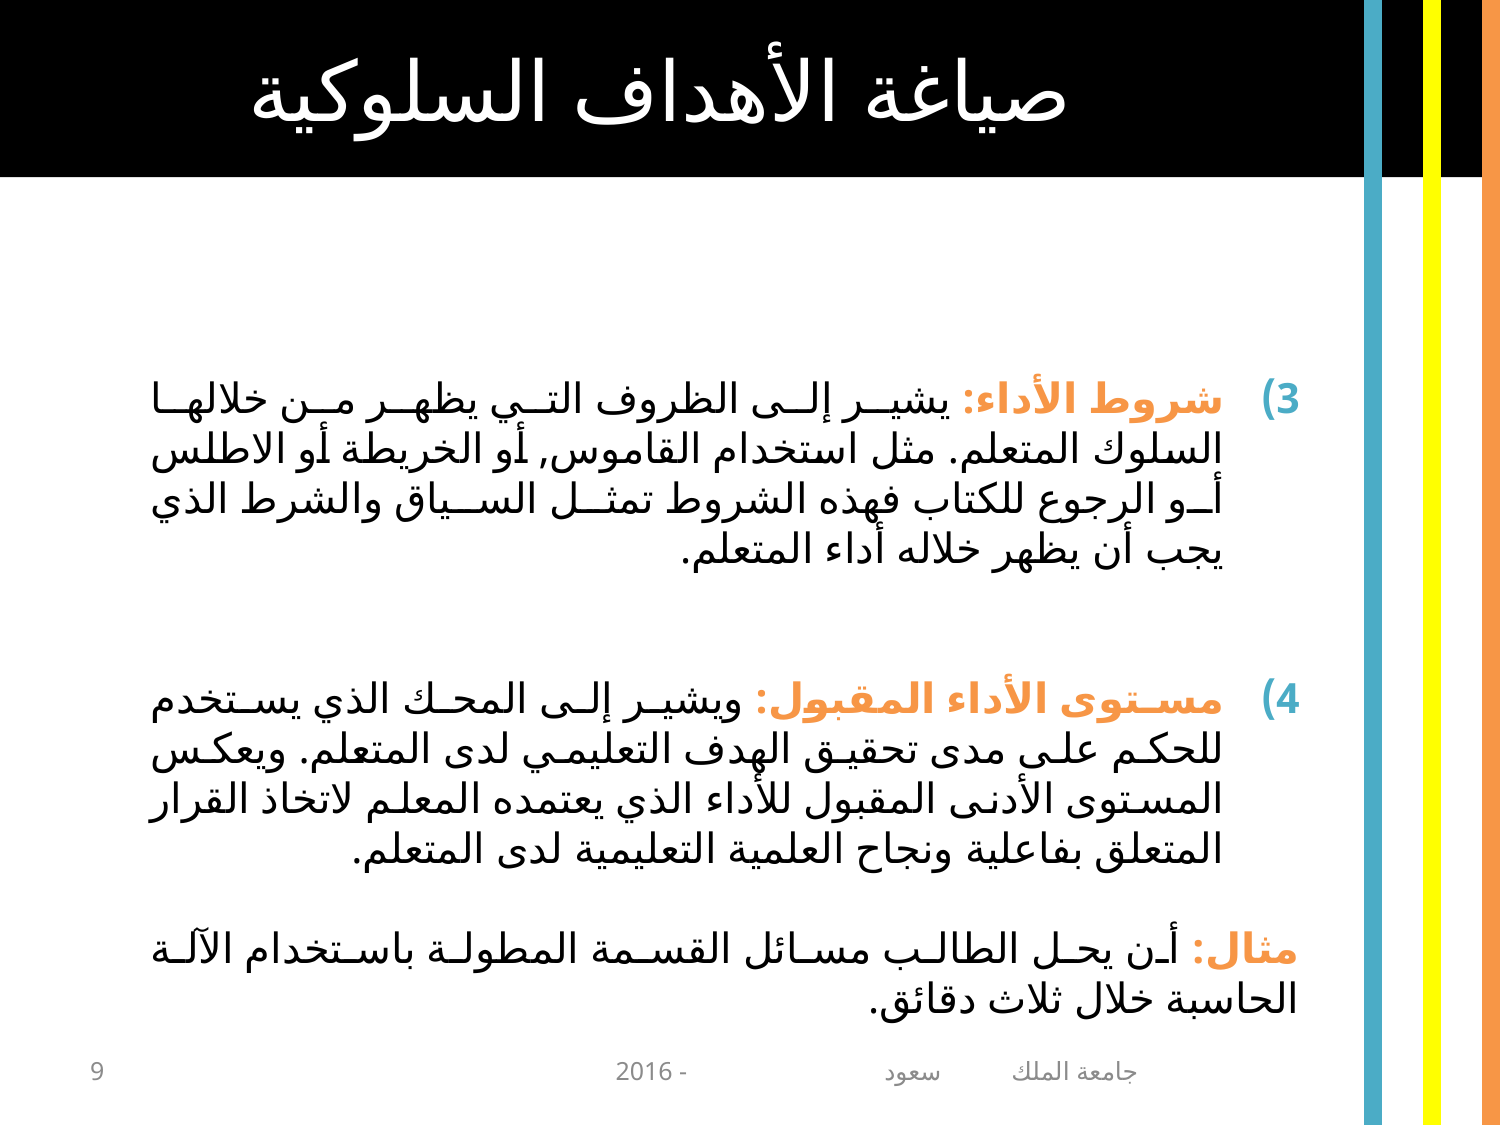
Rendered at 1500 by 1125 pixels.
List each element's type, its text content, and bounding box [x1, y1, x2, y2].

text_box صياغة الأهداف السلوكية [0, 30, 1087, 146]
text_box [1480, 0, 1500, 1125]
slide_number 9 [75, 1042, 425, 1103]
text_box [1421, 0, 1443, 1125]
text_box [1362, 0, 1384, 1125]
text_box [0, 0, 1362, 179]
footer جامعة الملك سعود - 2016 [512, 1042, 988, 1103]
text_box [1384, 0, 1421, 179]
text_box [1443, 0, 1480, 179]
text_box شروط الأداء: يشير إلى الظروف التي يظهر من خلالها السلوك المتعلم. مثل استخدام القاموس, أو الخريطة أو الاطلس أو الرجوع للكتاب فهذه الشروط تمثل السياق والشرط الذي يجب أن يظهر خلاله أداء المتعلم. مستوى الأداء المقبول: ويشير إلى المحك الذي يستخدم للحكم على مدى تحقيق الهدف التعليمي لدى المتعلم. ويعكس المستوى الأدنى المقبول للأداء الذي يعتمده المعلم لاتخاذ القرار المتعلق بفاعلية ونجاح العلمية التعليمية لدى المتعلم. مثال: أن يحل الطالب مسائل القسمة المطولة باستخدام الآلة الحاسبة خلال ثلاث دقائق. [135, 314, 1315, 882]
